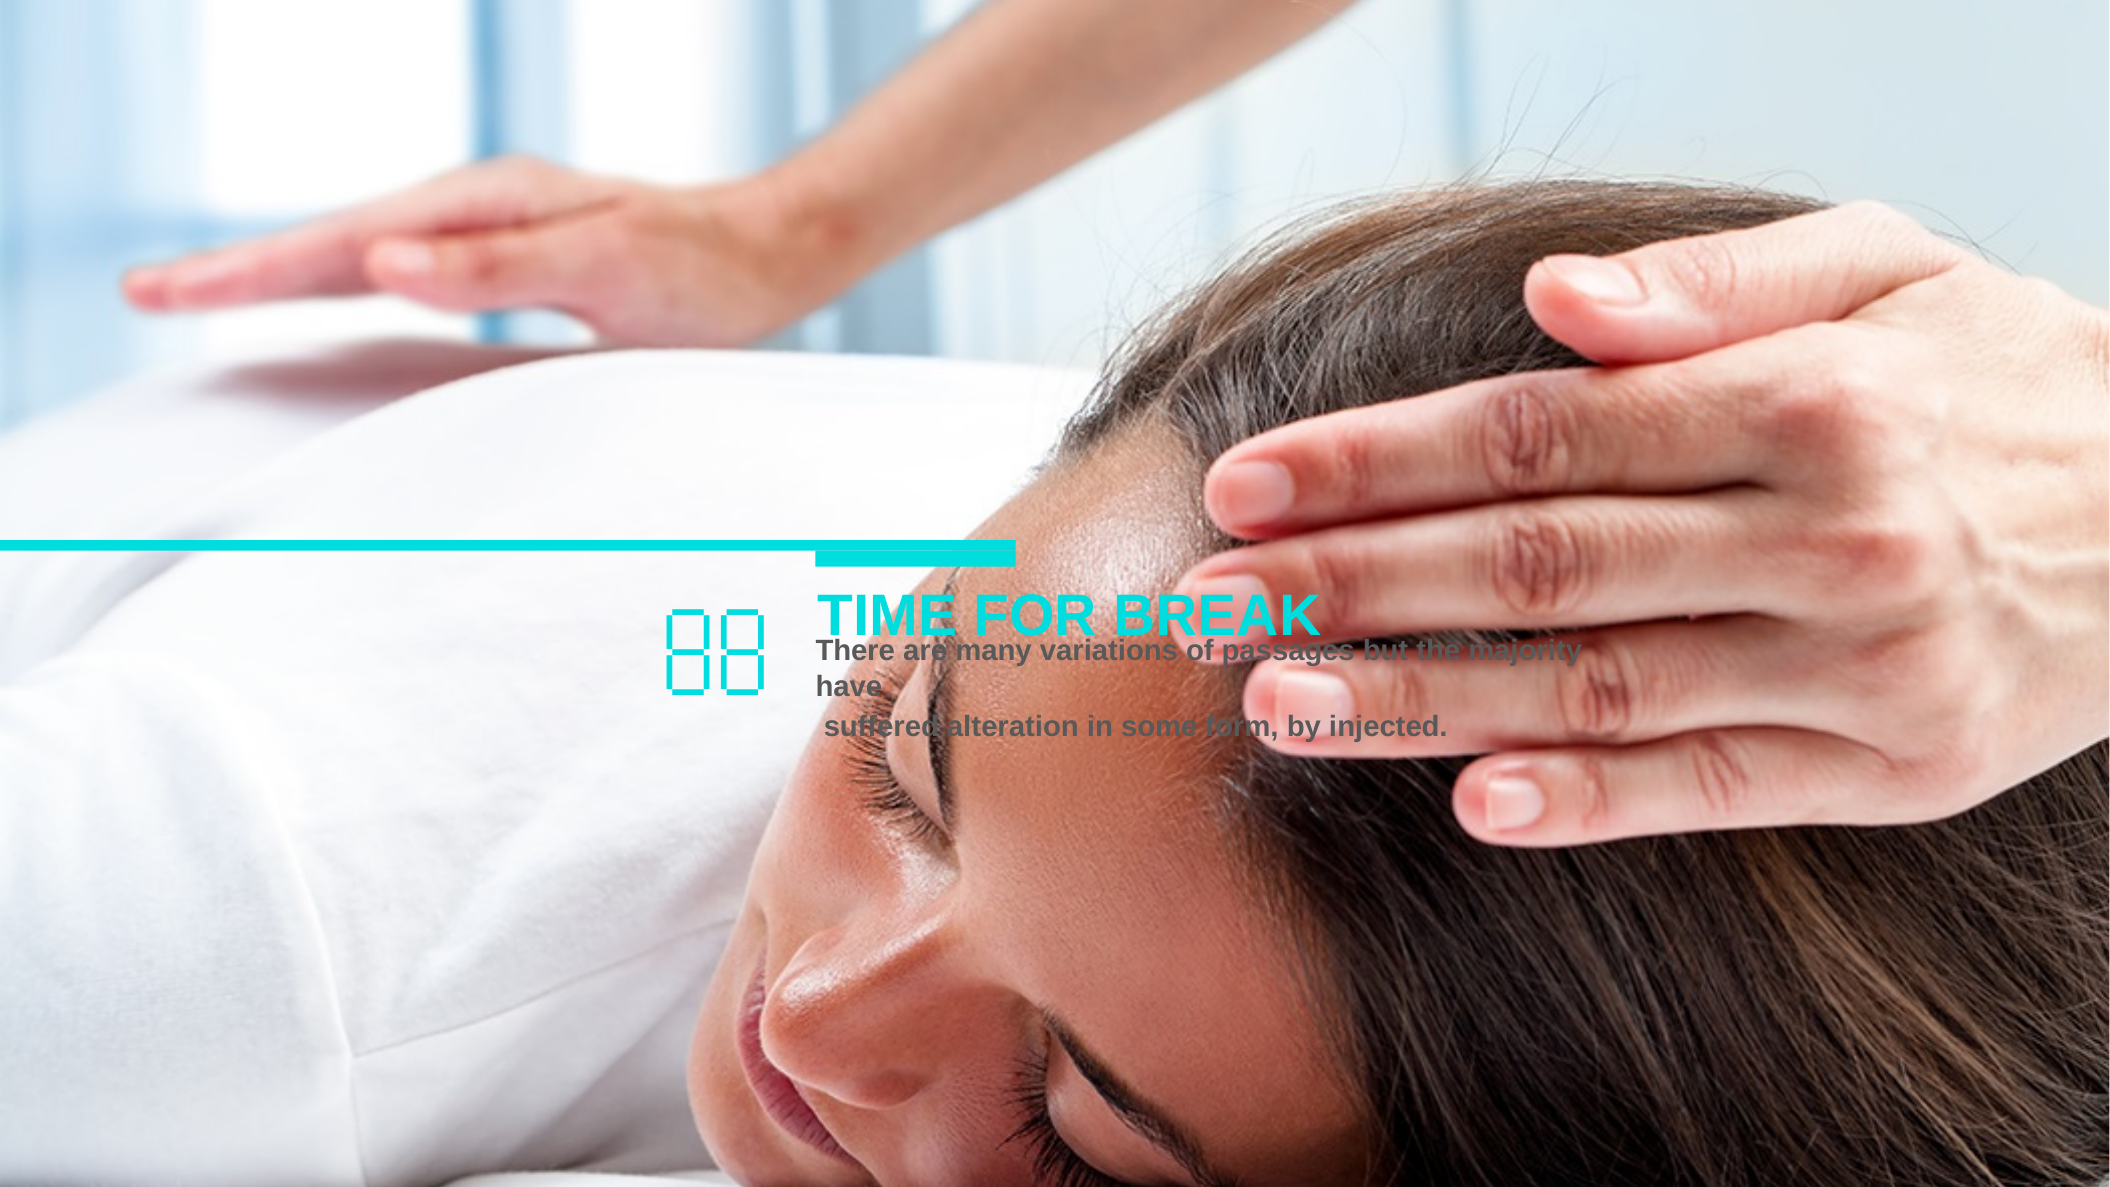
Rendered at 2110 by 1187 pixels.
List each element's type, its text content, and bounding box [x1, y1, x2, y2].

text_box  [642, 570, 789, 726]
text_box There are many variations of passages but the majority have suffered alteration in some form, by injected. [815, 631, 1594, 743]
text_box TIME FOR BREAK [817, 577, 1322, 631]
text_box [0, 539, 1016, 567]
text_box [0, 0, 2110, 1187]
